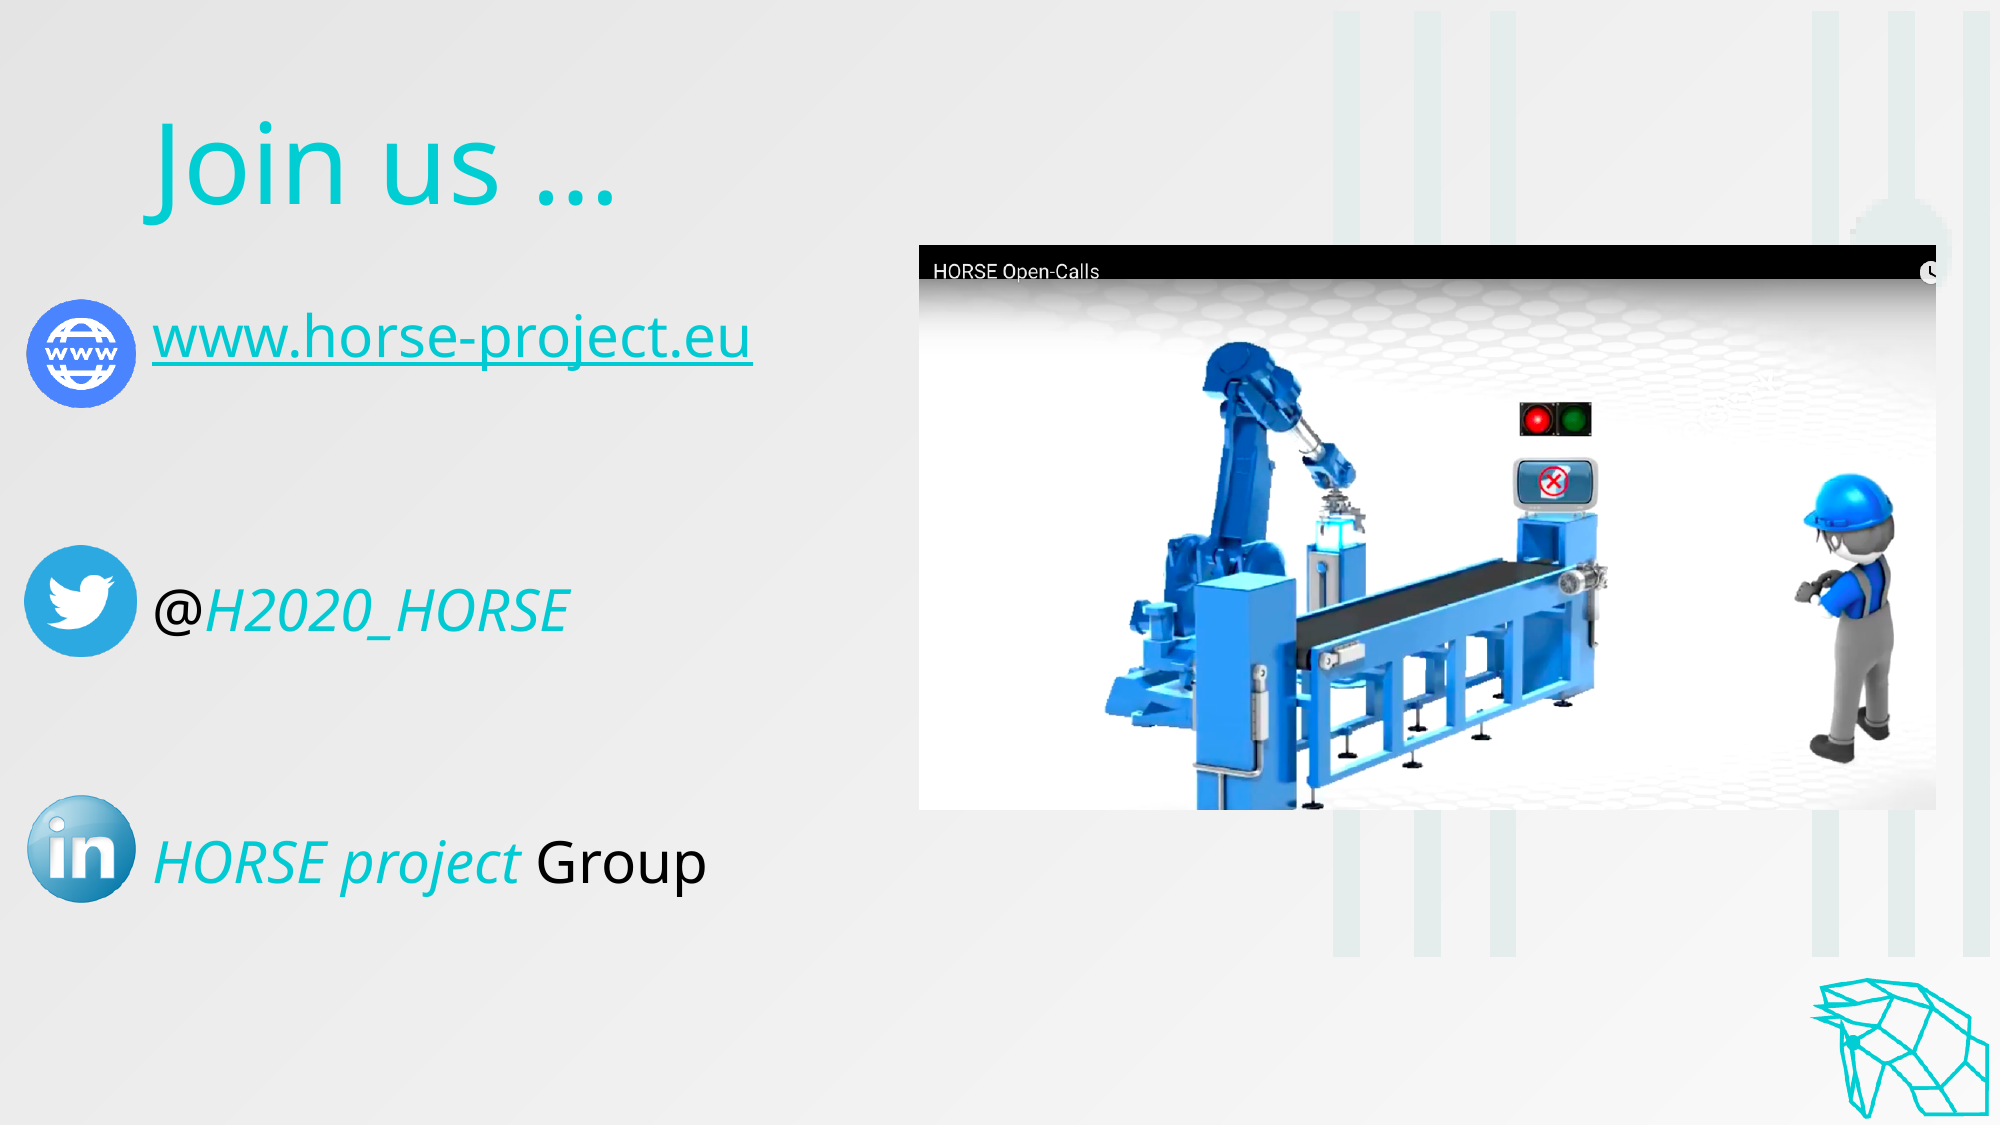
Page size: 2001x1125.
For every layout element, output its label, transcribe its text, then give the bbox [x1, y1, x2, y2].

picture [24, 792, 138, 905]
list www.horse-project.eu @H2020_HORSE HORSE project Group [137, 299, 1863, 1014]
picture [24, 544, 137, 657]
title Join us … [137, 59, 1863, 278]
picture [24, 297, 138, 410]
picture [919, 245, 1936, 810]
picture [1806, 966, 2000, 1125]
